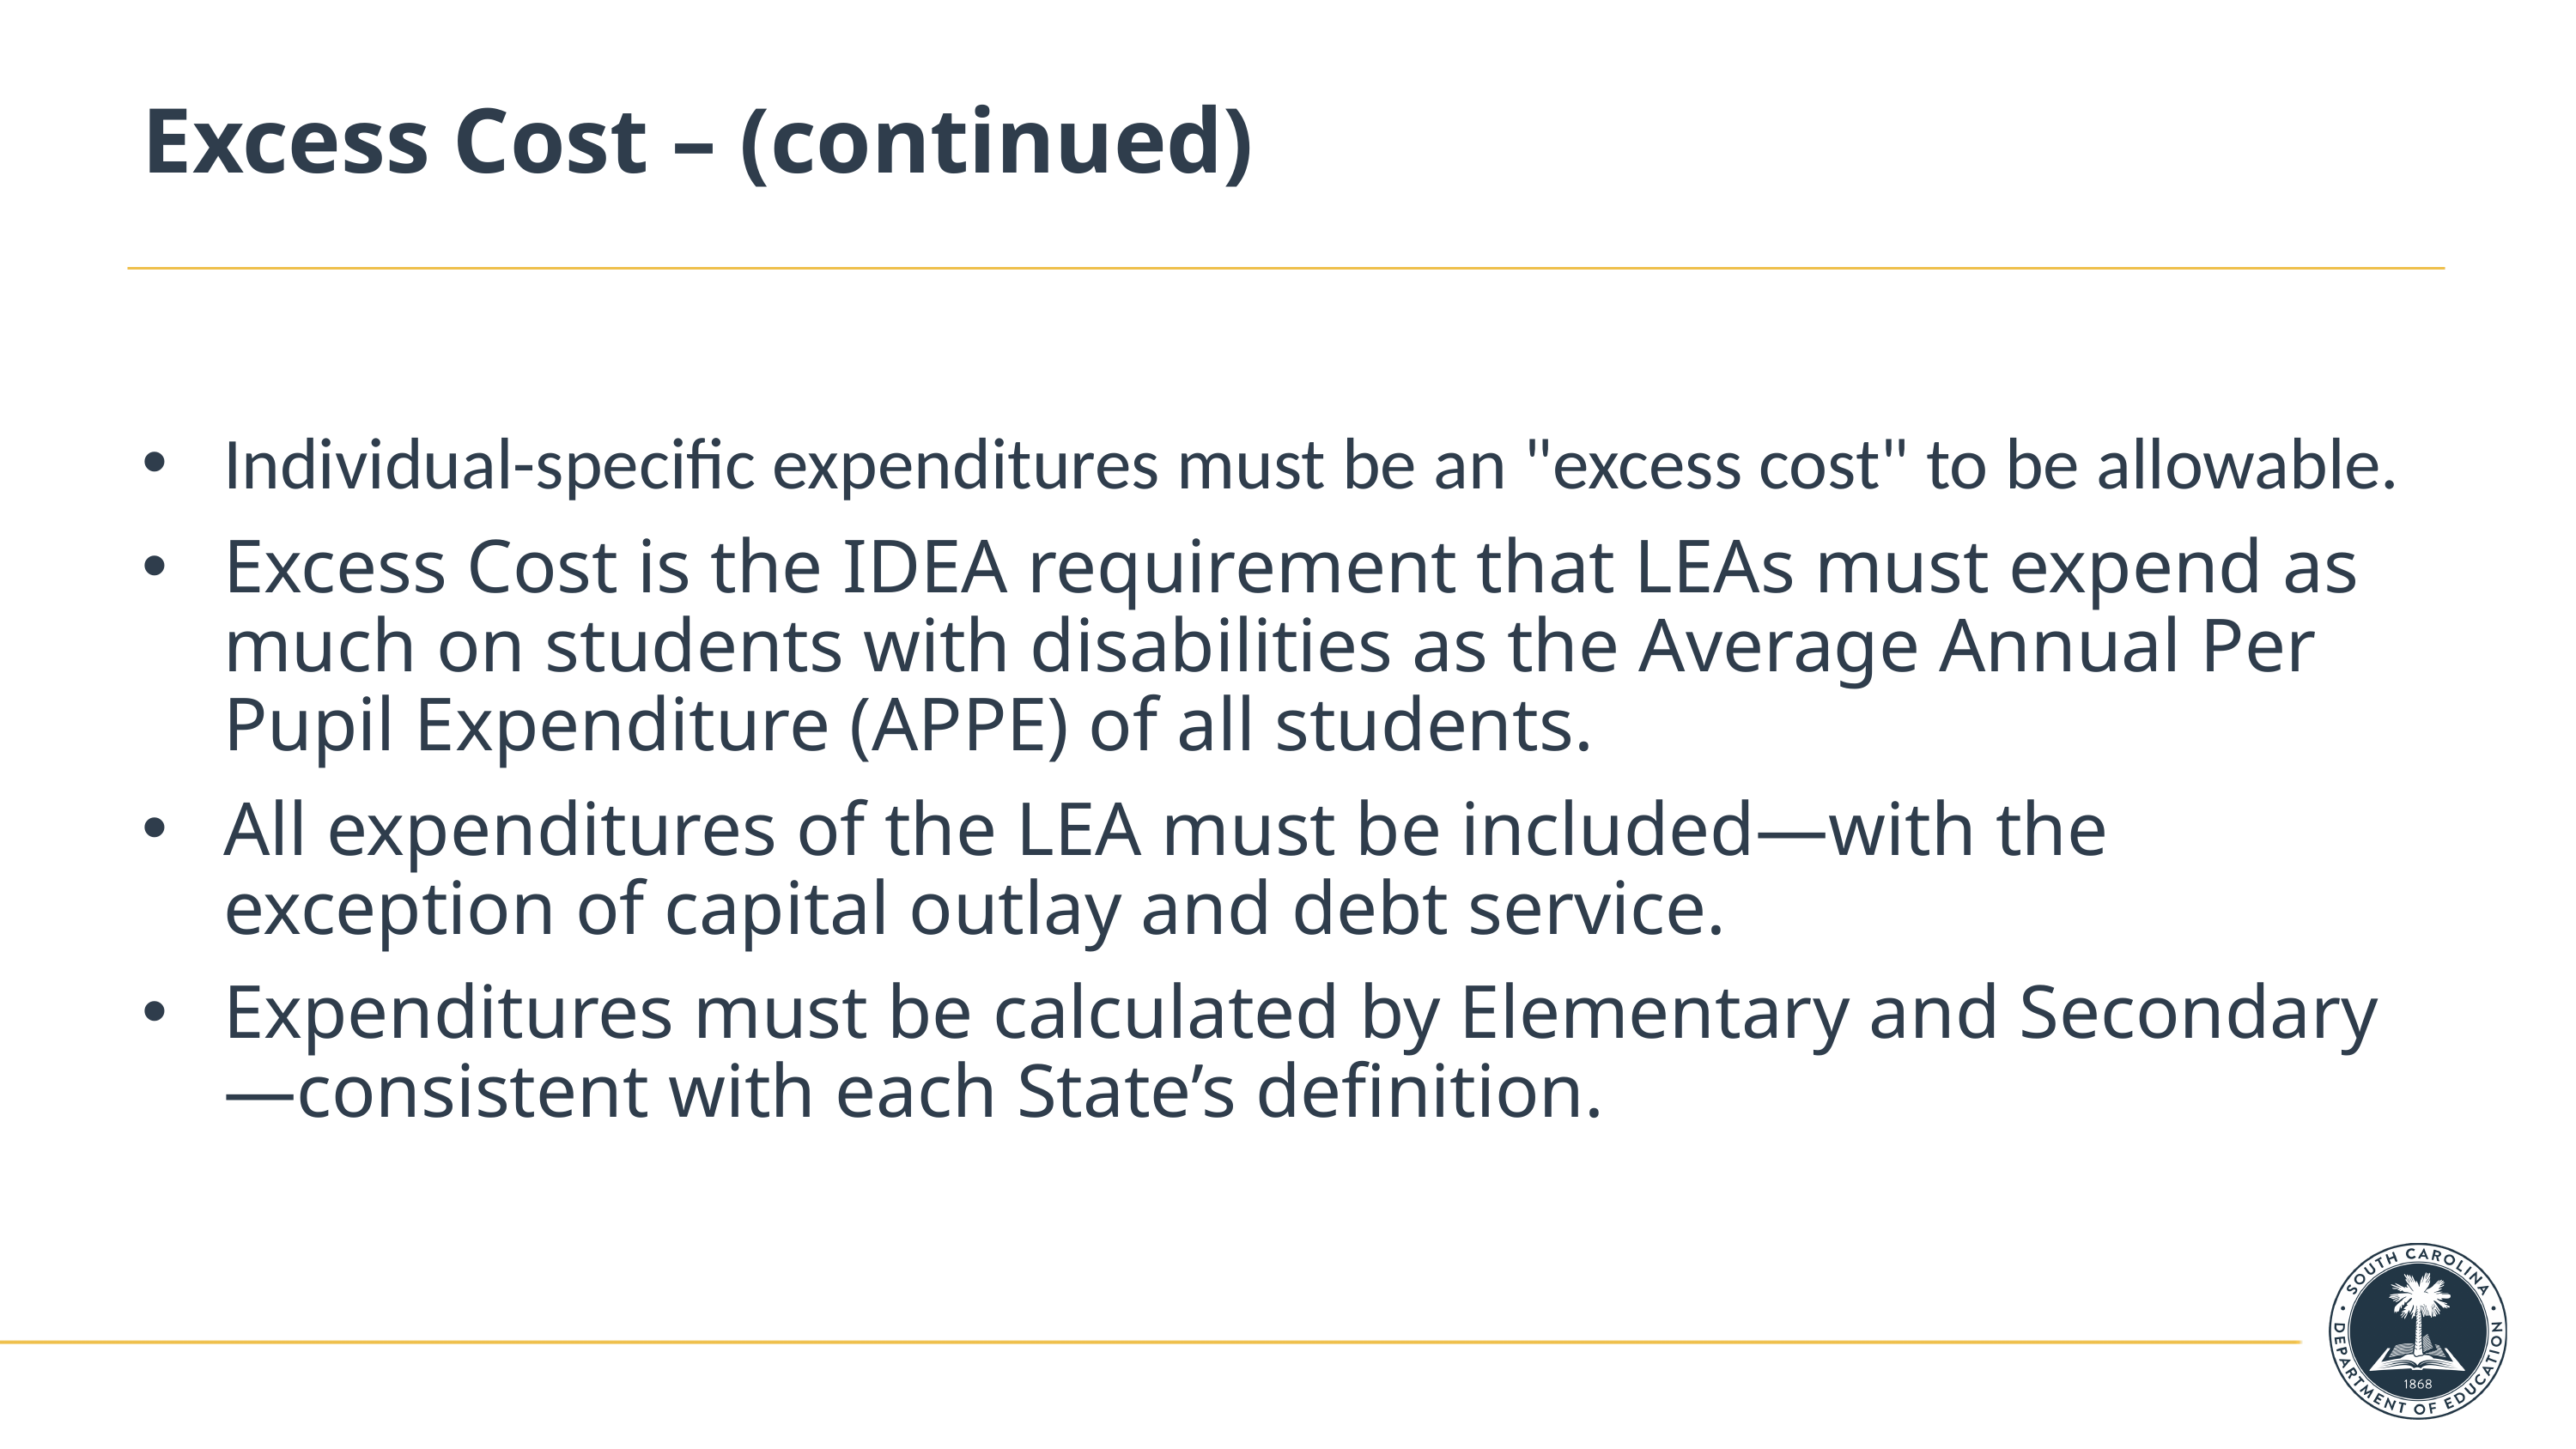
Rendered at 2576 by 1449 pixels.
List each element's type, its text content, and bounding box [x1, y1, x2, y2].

list Individual-specific expenditures must be an "excess cost" to be allowable. Excess Cost is the IDEA requirement that LEAs must expend as much on students with disabilities as the Average Annual Per Pupil Expenditure (APPE) of all students. All expenditures of the LEA must be included—with the exception of capital outlay and debt service. Expenditures must be calculated by Elementary and Secondary—consistent with each State’s definition. [129, 306, 2447, 1149]
title Excess Cost – (continued) [129, 76, 2447, 232]
picture [2329, 1243, 2507, 1420]
